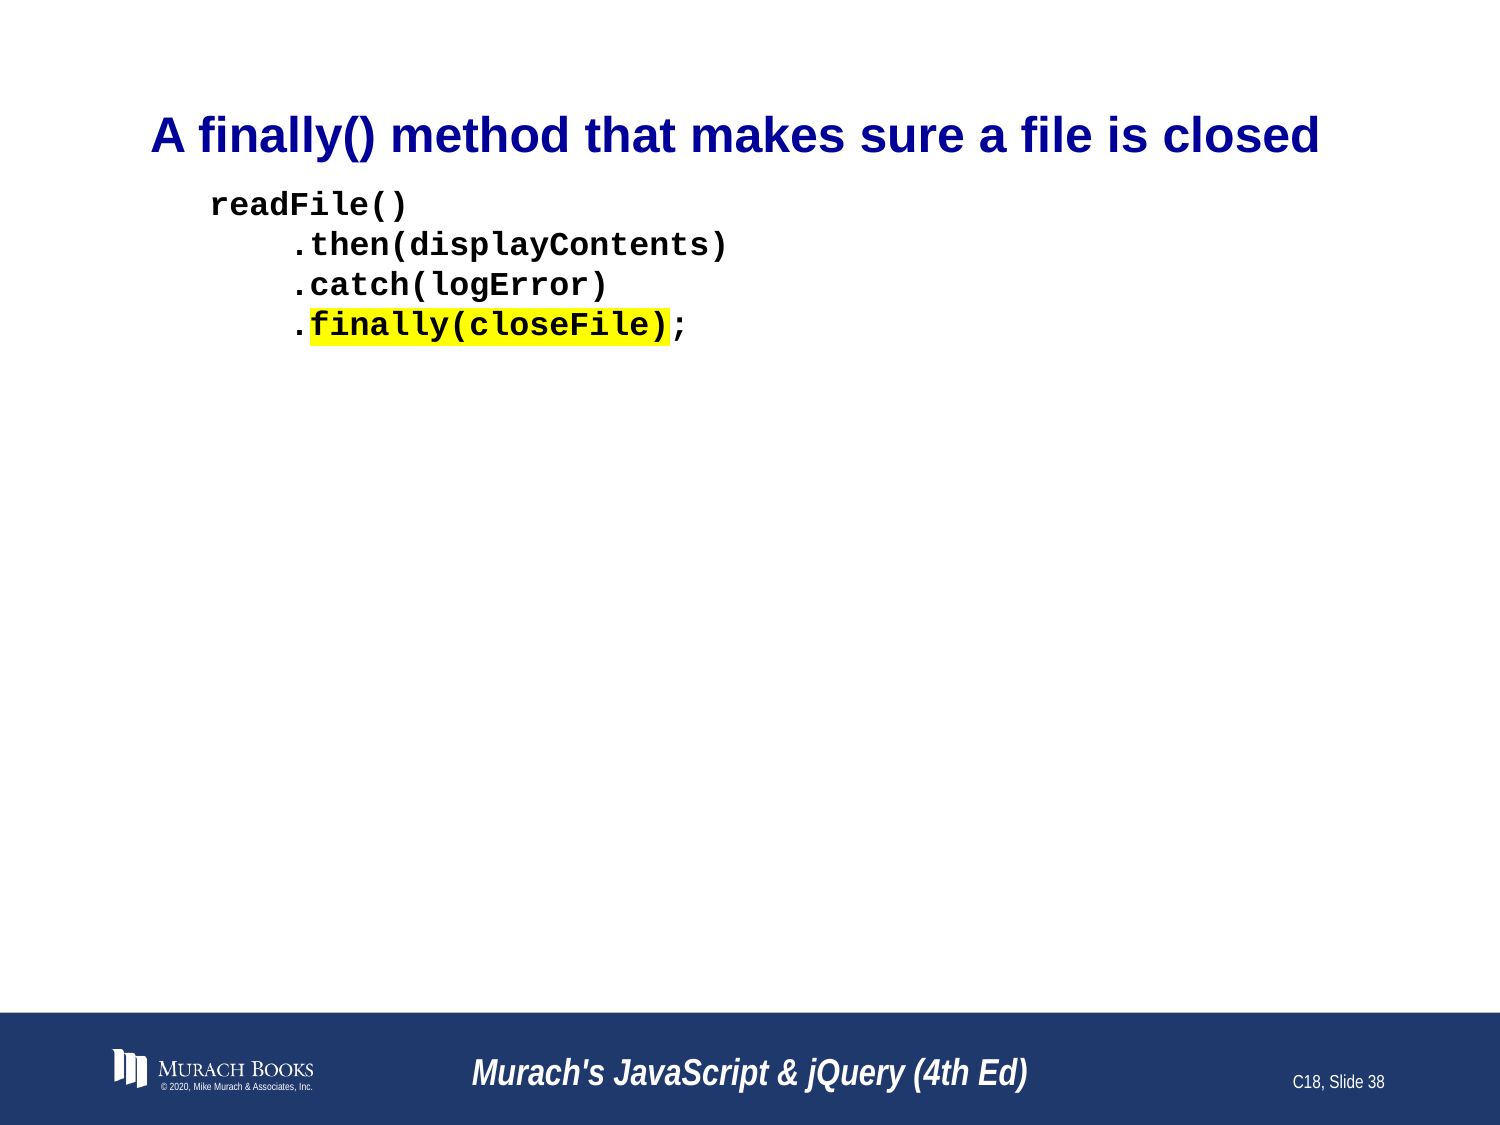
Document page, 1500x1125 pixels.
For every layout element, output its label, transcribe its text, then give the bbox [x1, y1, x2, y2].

list readFile() .then(displayContents) .catch(logError) .finally(closeFile); [137, 174, 1350, 975]
title A finally() method that makes sure a file is closed [150, 102, 1350, 164]
slide_number C18, Slide 38 [1087, 1025, 1400, 1100]
slide_number Murach's JavaScript & jQuery (4th Ed) [463, 1025, 1050, 1100]
footer © 2020, Mike Murach & Associates, Inc. [12, 1025, 463, 1100]
